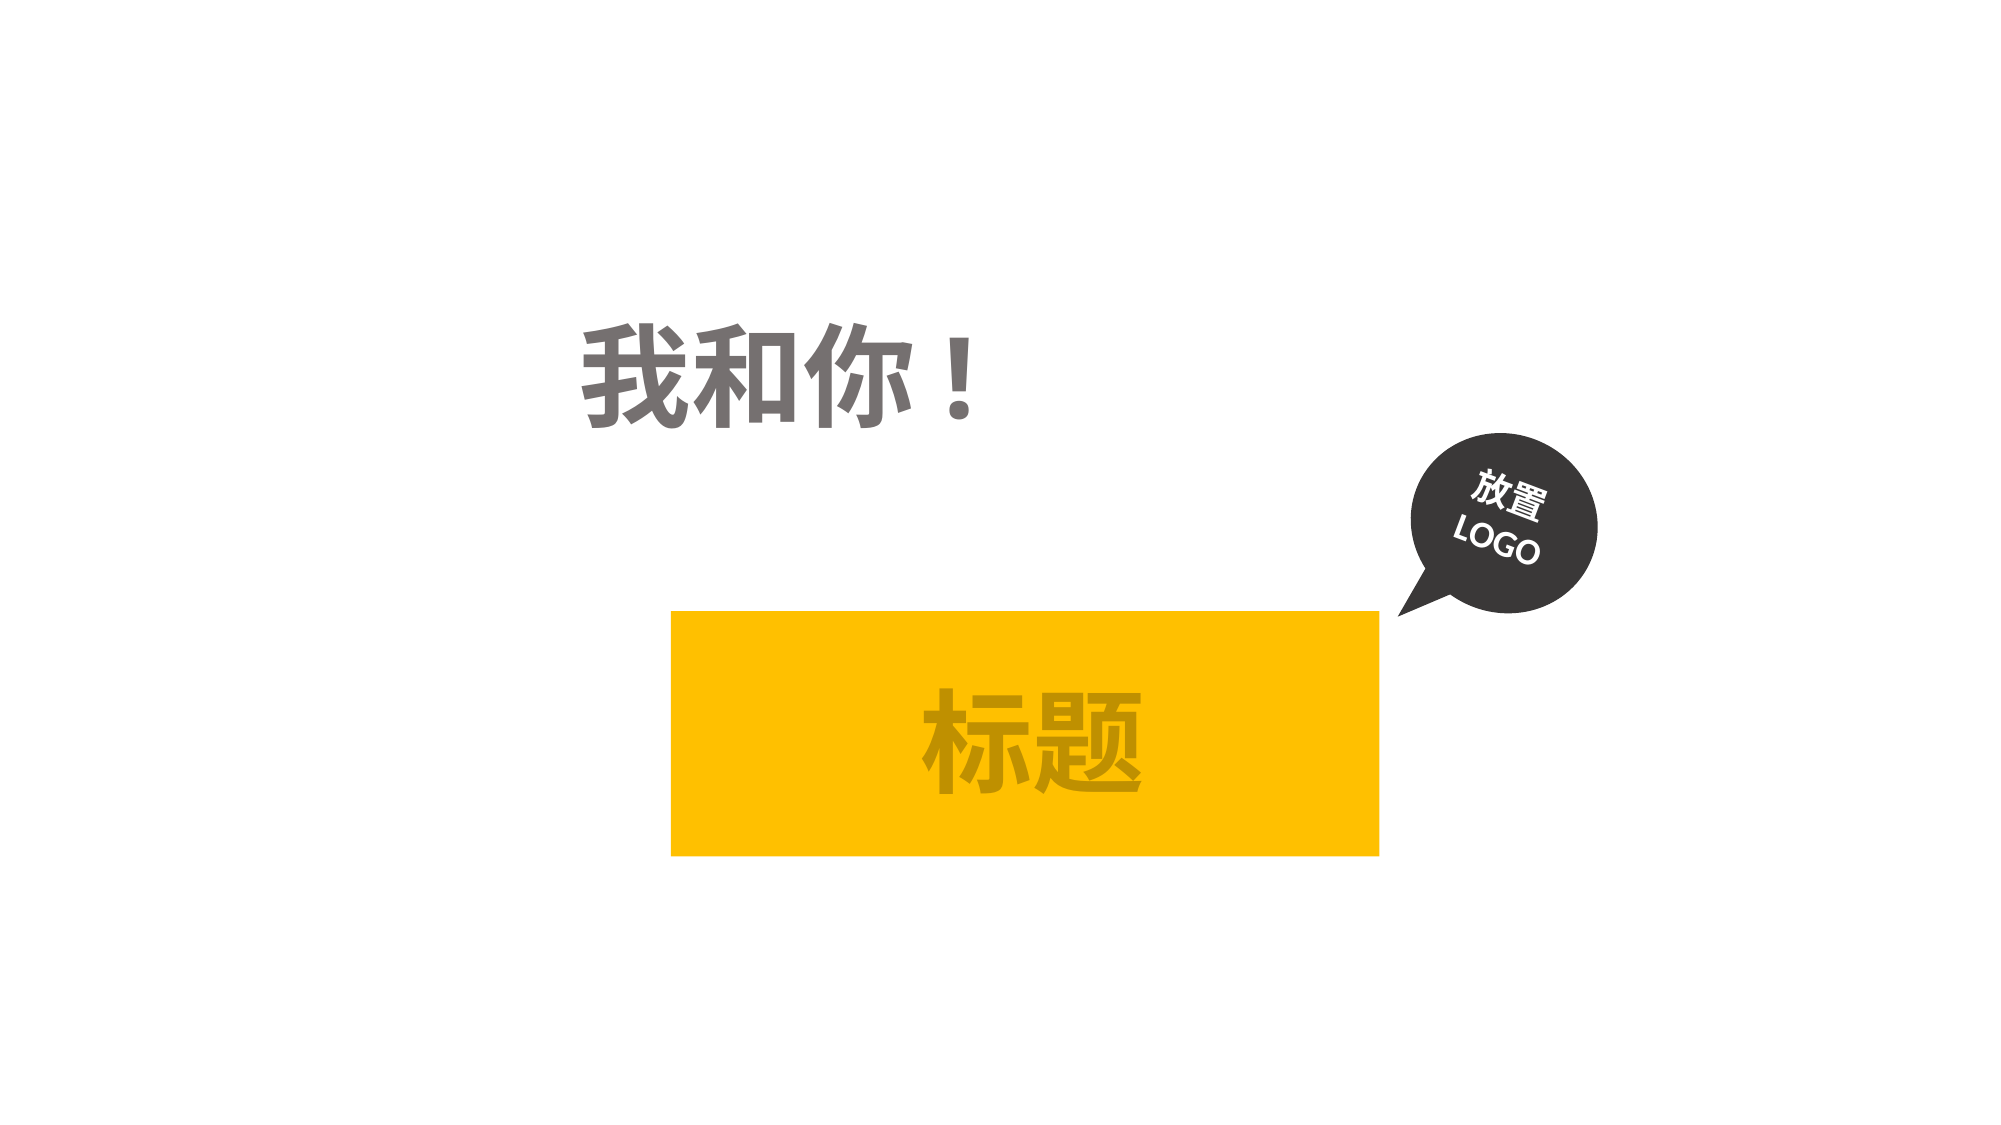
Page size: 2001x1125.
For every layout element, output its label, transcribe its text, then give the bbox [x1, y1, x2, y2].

text_box [670, 611, 1380, 857]
text_box 放置LOGO [1421, 443, 1592, 592]
text_box [1397, 433, 1598, 617]
text_box 我和你! [563, 299, 1565, 449]
text_box 标题 [715, 664, 1350, 814]
